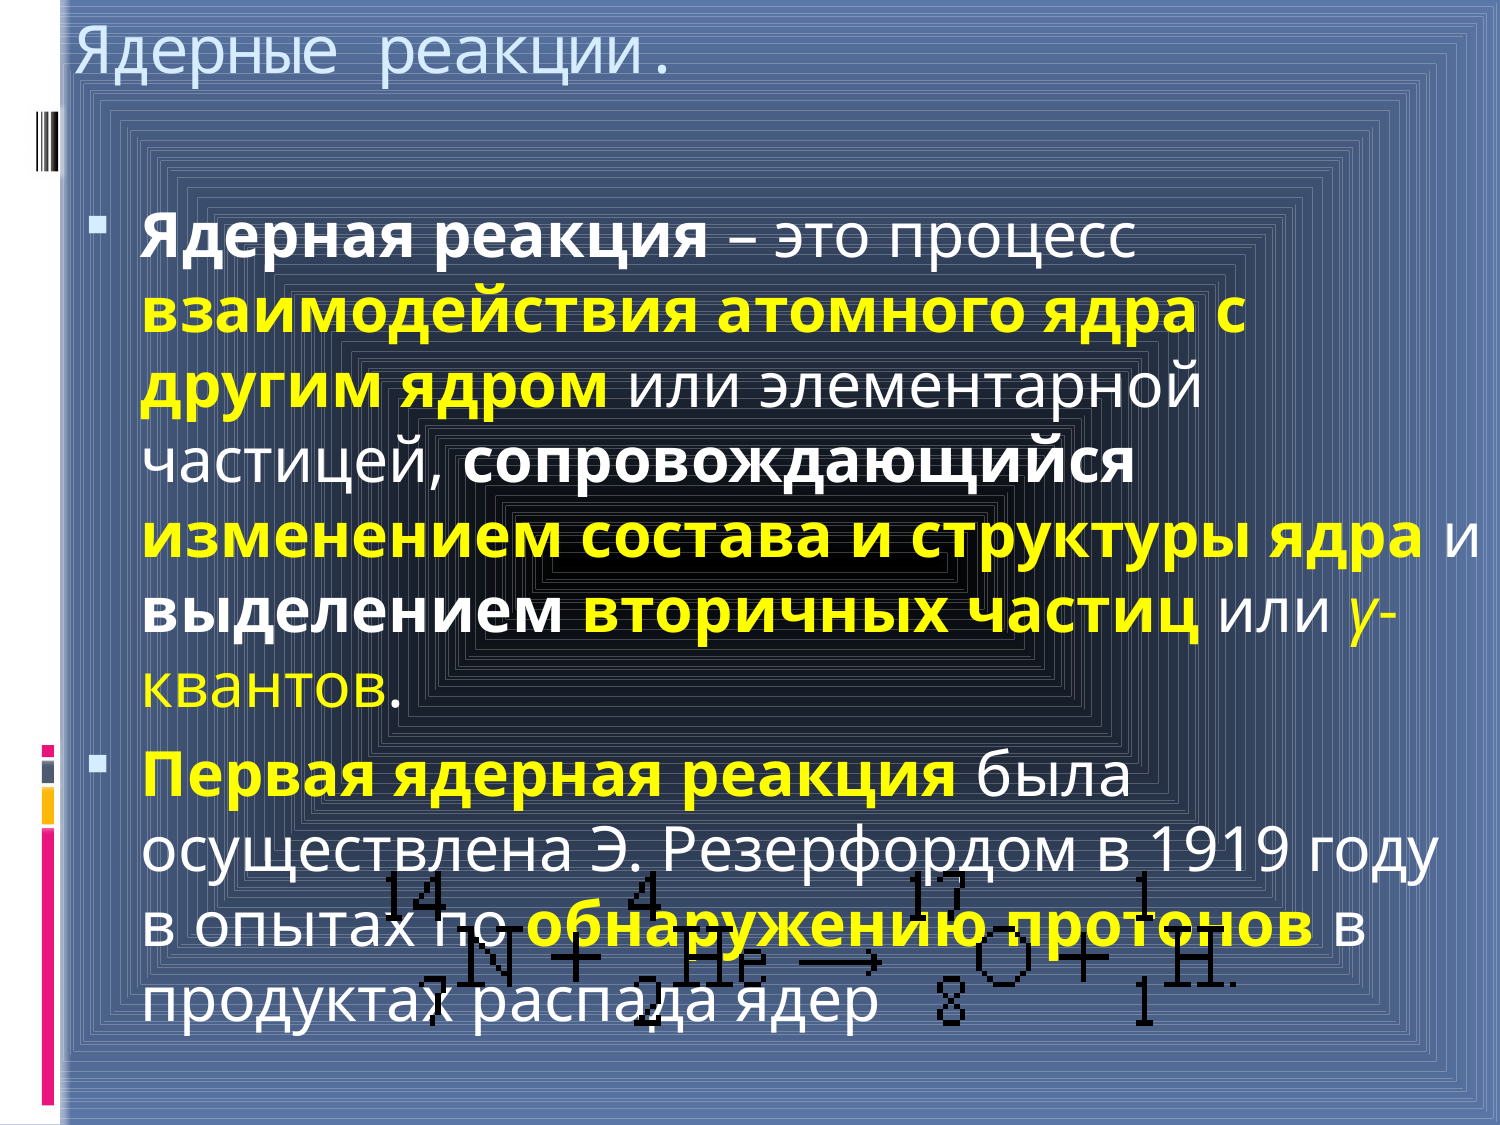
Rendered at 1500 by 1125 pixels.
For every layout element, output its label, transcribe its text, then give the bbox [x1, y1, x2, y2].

title Ядерные реакции. [58, 0, 1500, 164]
picture [386, 854, 1237, 1044]
list Ядерная реакция – это процесс взаимодействия атомного ядра с другим ядром или элементарной частицей, сопровождающийся изменением состава и структуры ядра и выделением вторичных частиц или γ-квантов. Первая ядерная реакция была осуществлена Э. Резерфордом в 1919 году в опытах по обнаружению протонов в продуктах распада ядер [58, 187, 1500, 973]
